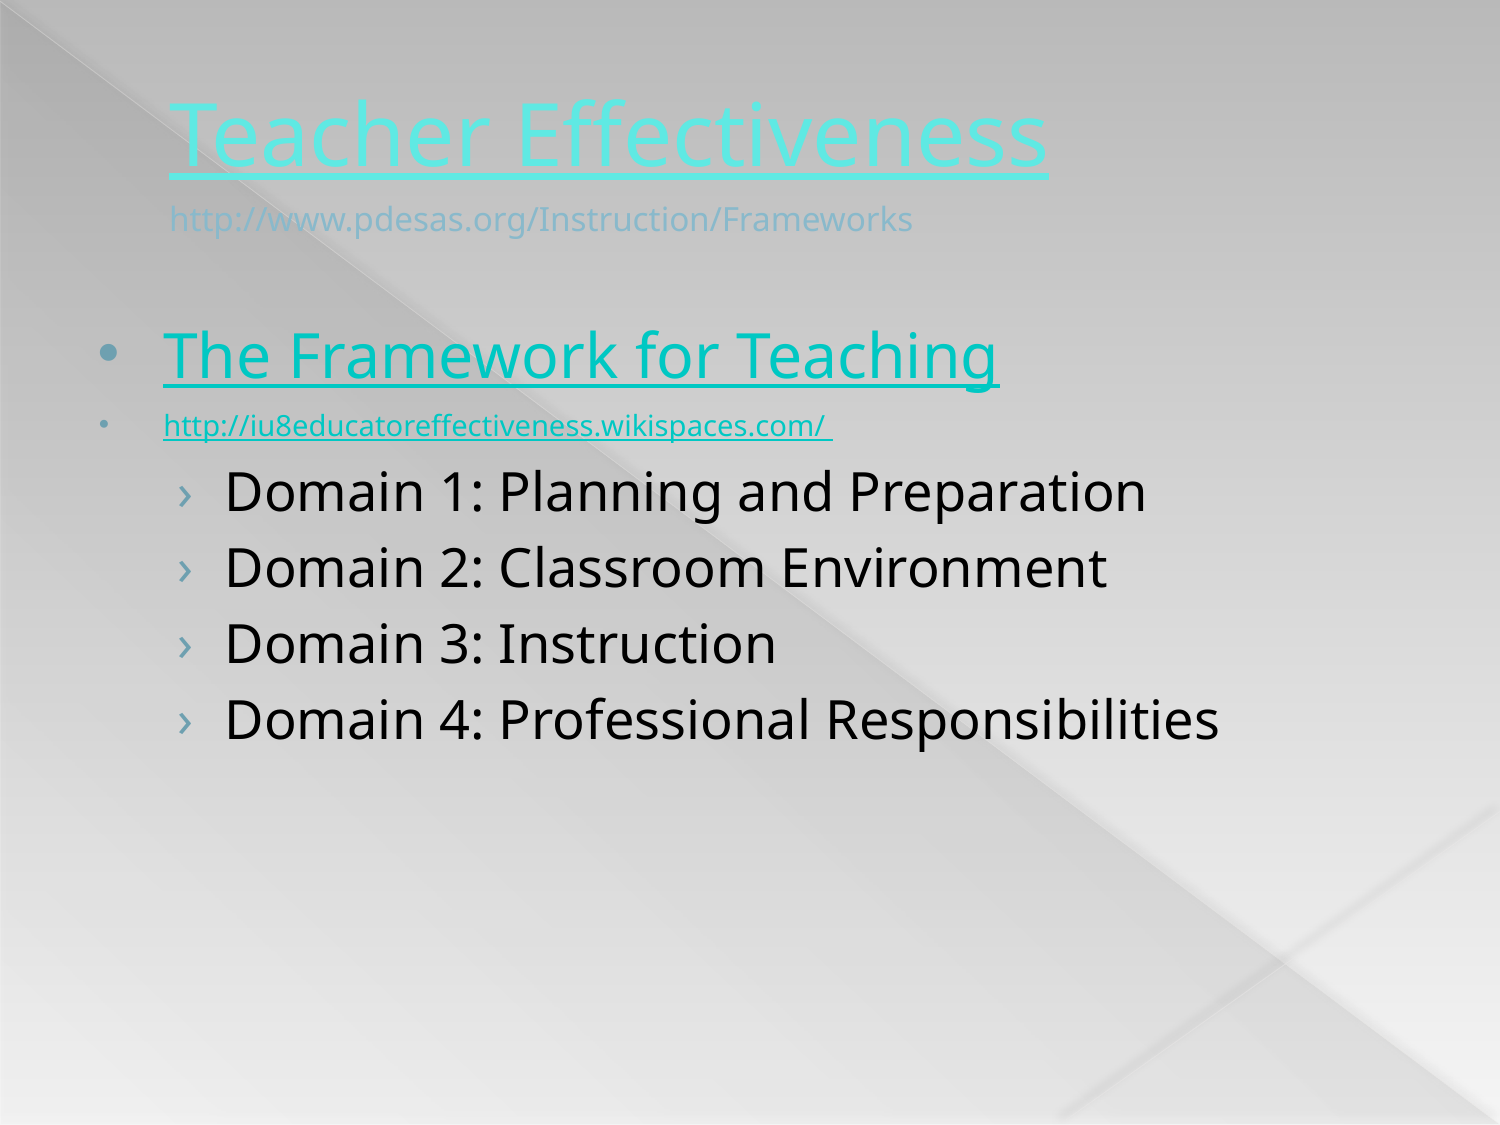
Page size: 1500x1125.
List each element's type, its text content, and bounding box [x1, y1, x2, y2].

list The Framework for Teaching http://iu8educatoreffectiveness.wikispaces.com/ Domain 1: Planning and Preparation Domain 2: Classroom Environment Domain 3: Instruction Domain 4: Professional Responsibilities [75, 308, 1425, 1059]
title Teacher Effectiveness http://www.pdesas.org/Instruction/Frameworks [75, 43, 1425, 274]
